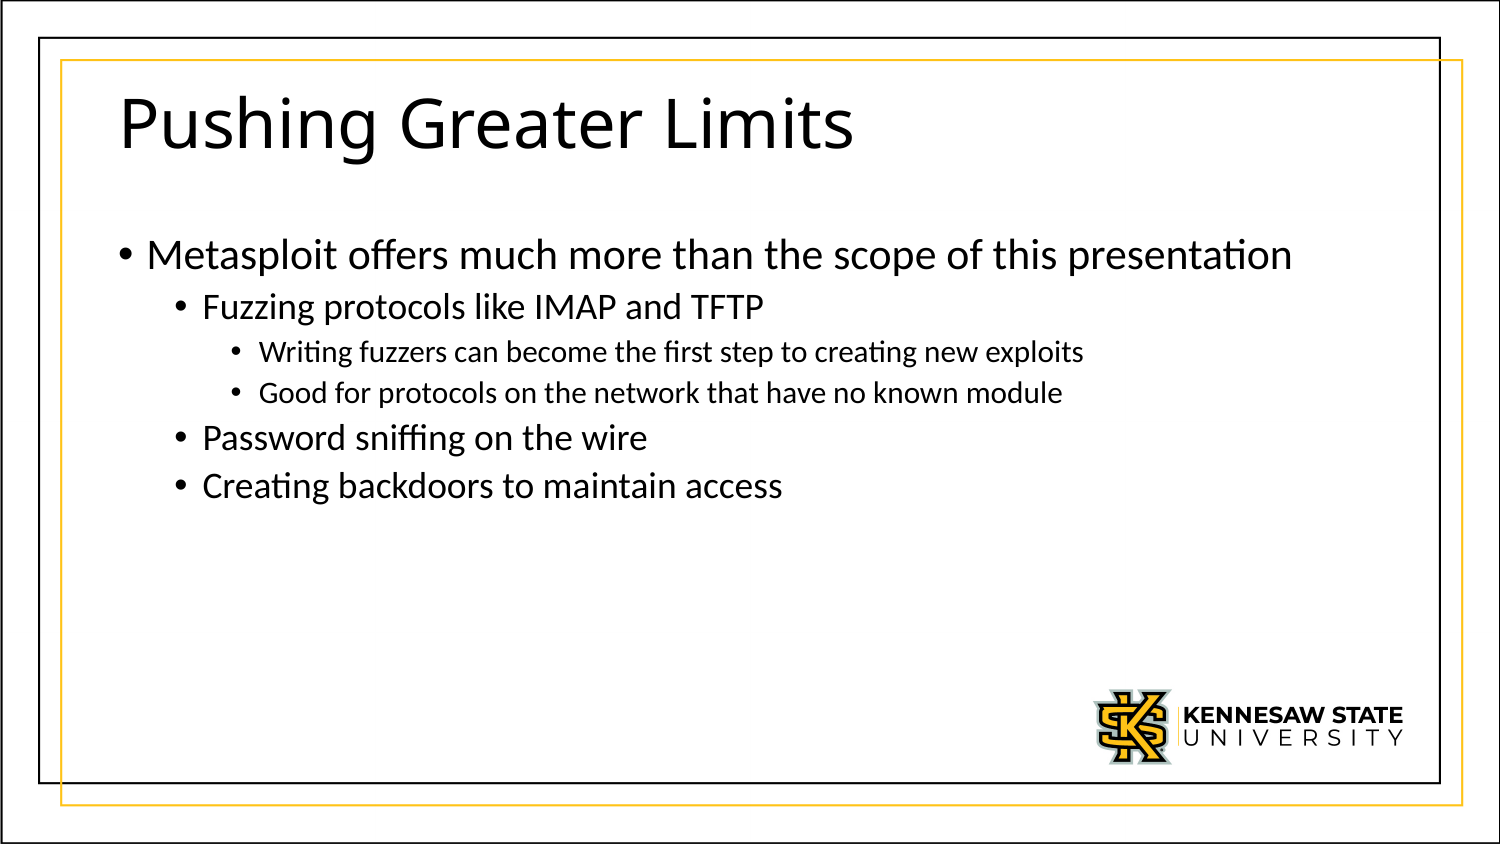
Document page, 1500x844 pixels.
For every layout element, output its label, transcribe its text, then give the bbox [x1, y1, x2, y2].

picture [0, 0, 1500, 844]
title Pushing Greater Limits [103, 44, 1397, 208]
list Metasploit offers much more than the scope of this presentation Fuzzing protocols like IMAP and TFTP Writing fuzzers can become the first step to creating new exploits Good for protocols on the network that have no known module Password sniffing on the wire Creating backdoors to maintain access [103, 224, 1397, 760]
